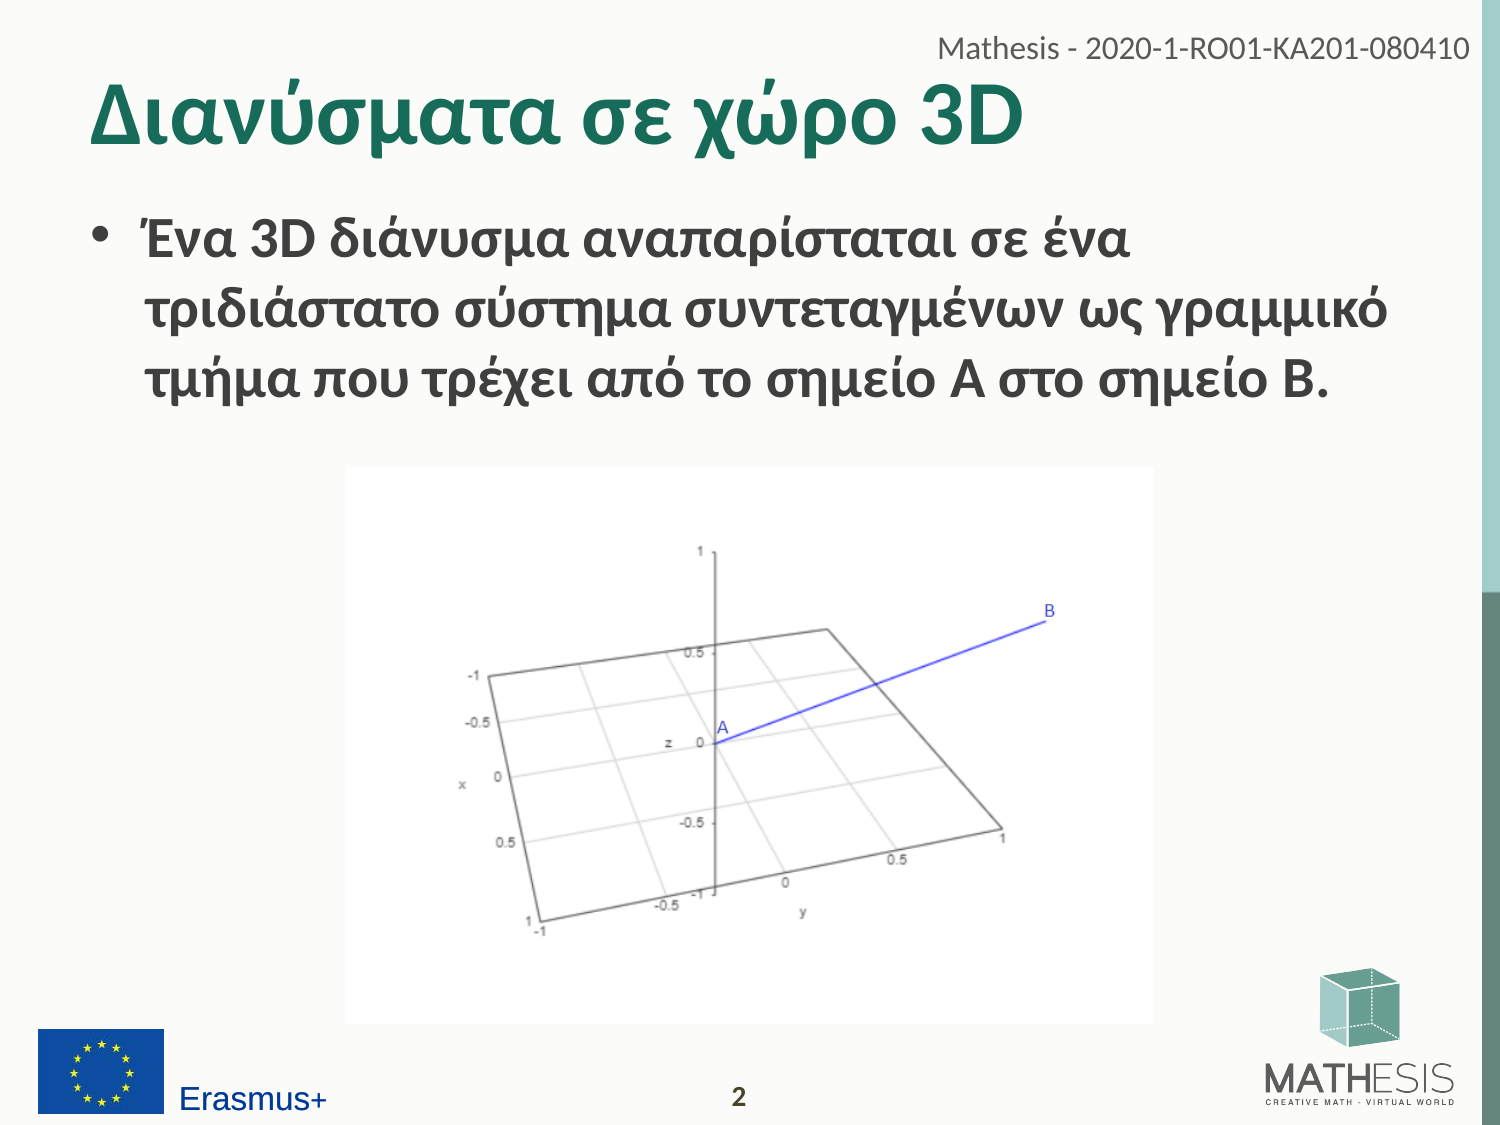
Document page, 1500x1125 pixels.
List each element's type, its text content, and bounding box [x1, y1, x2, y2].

title Διανύσματα σε χώρο 3D [75, 45, 1425, 191]
picture [346, 466, 1154, 1025]
list Ένα 3D διάνυσμα αναπαρίσταται σε ένα τριδιάστατο σύστημα συντεταγμένων ως γραμμικό τμήμα που τρέχει από το σημείο Α στο σημείο Β. [75, 191, 1425, 934]
picture [38, 1029, 164, 1114]
